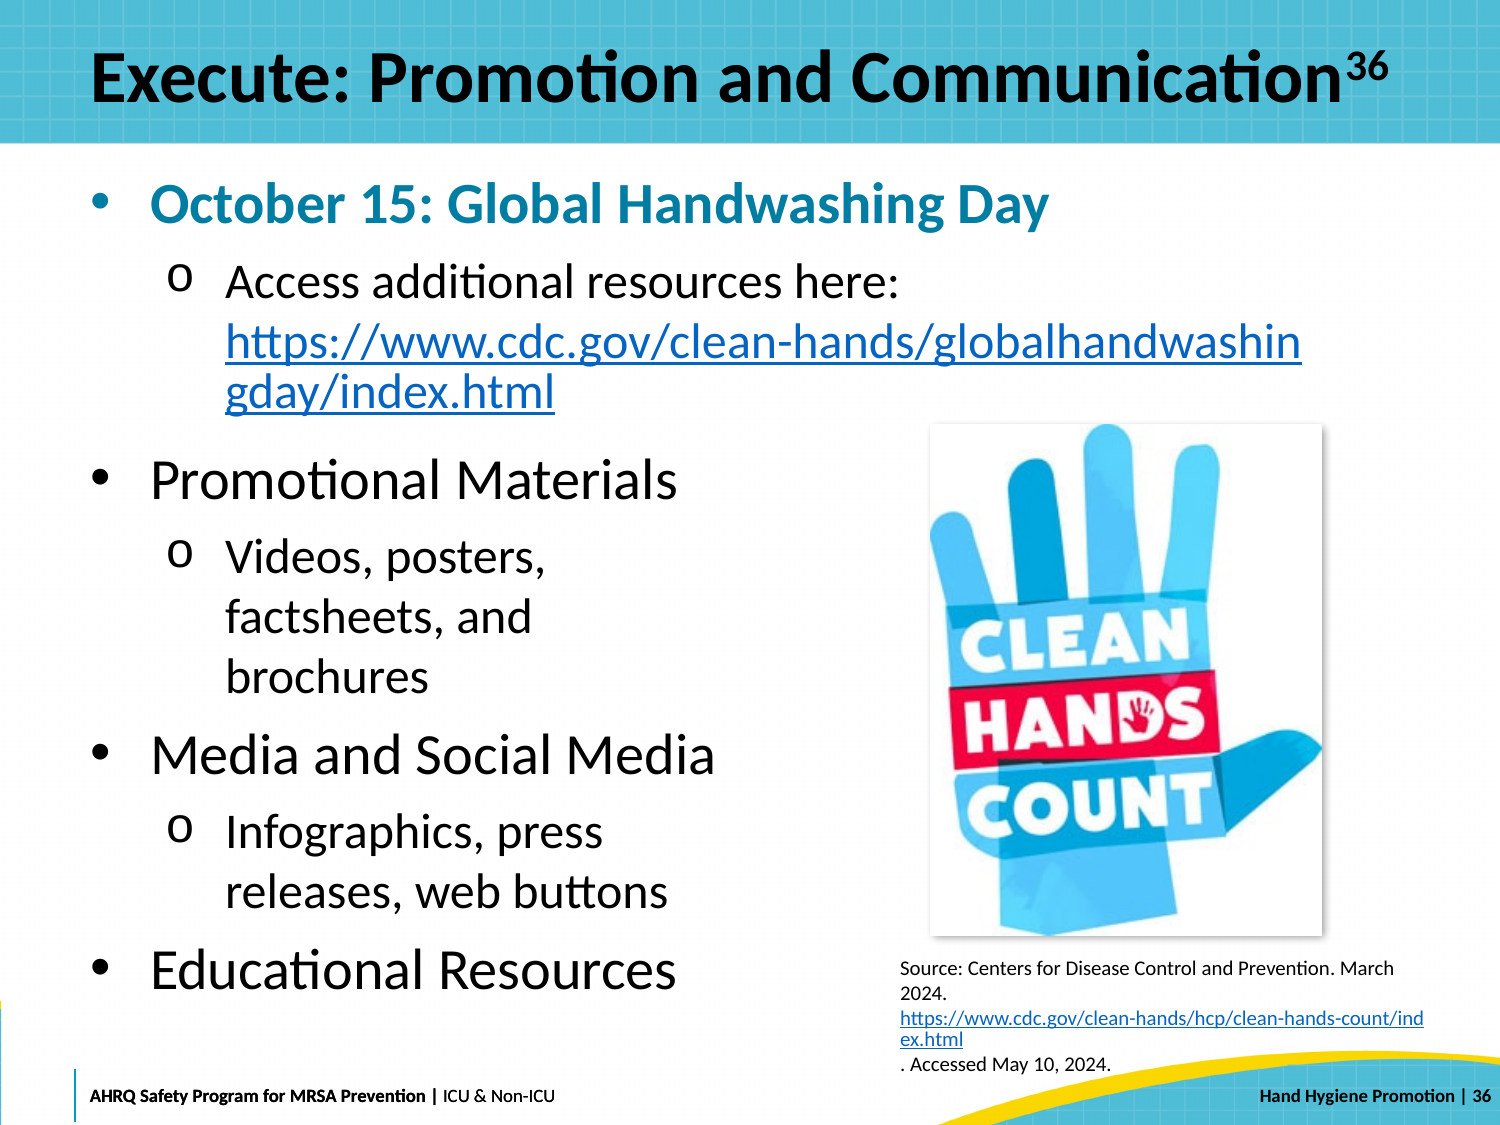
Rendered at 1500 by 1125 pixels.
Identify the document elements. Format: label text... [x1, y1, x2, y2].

list Promotional Materials Videos, posters, factsheets, and brochures Media and Social Media Infographics, press releases, web buttons Educational Resources [75, 433, 740, 1029]
title Execute: Promotion and Communication36 [75, 0, 1425, 150]
slide_number | 36 [1455, 1065, 1500, 1125]
list Source: Centers for Disease Control and Prevention. March 2024. https://www.cdc.gov/clean-hands/hcp/clean-hands-count/index.html. Accessed May 10, 2024. [885, 947, 1440, 1082]
picture [0, 0, 1500, 1125]
list October 15: Global Handwashing Day Access additional resources here: https://www.cdc.gov/clean-hands/globalhandwashingday/index.html [75, 158, 1322, 450]
